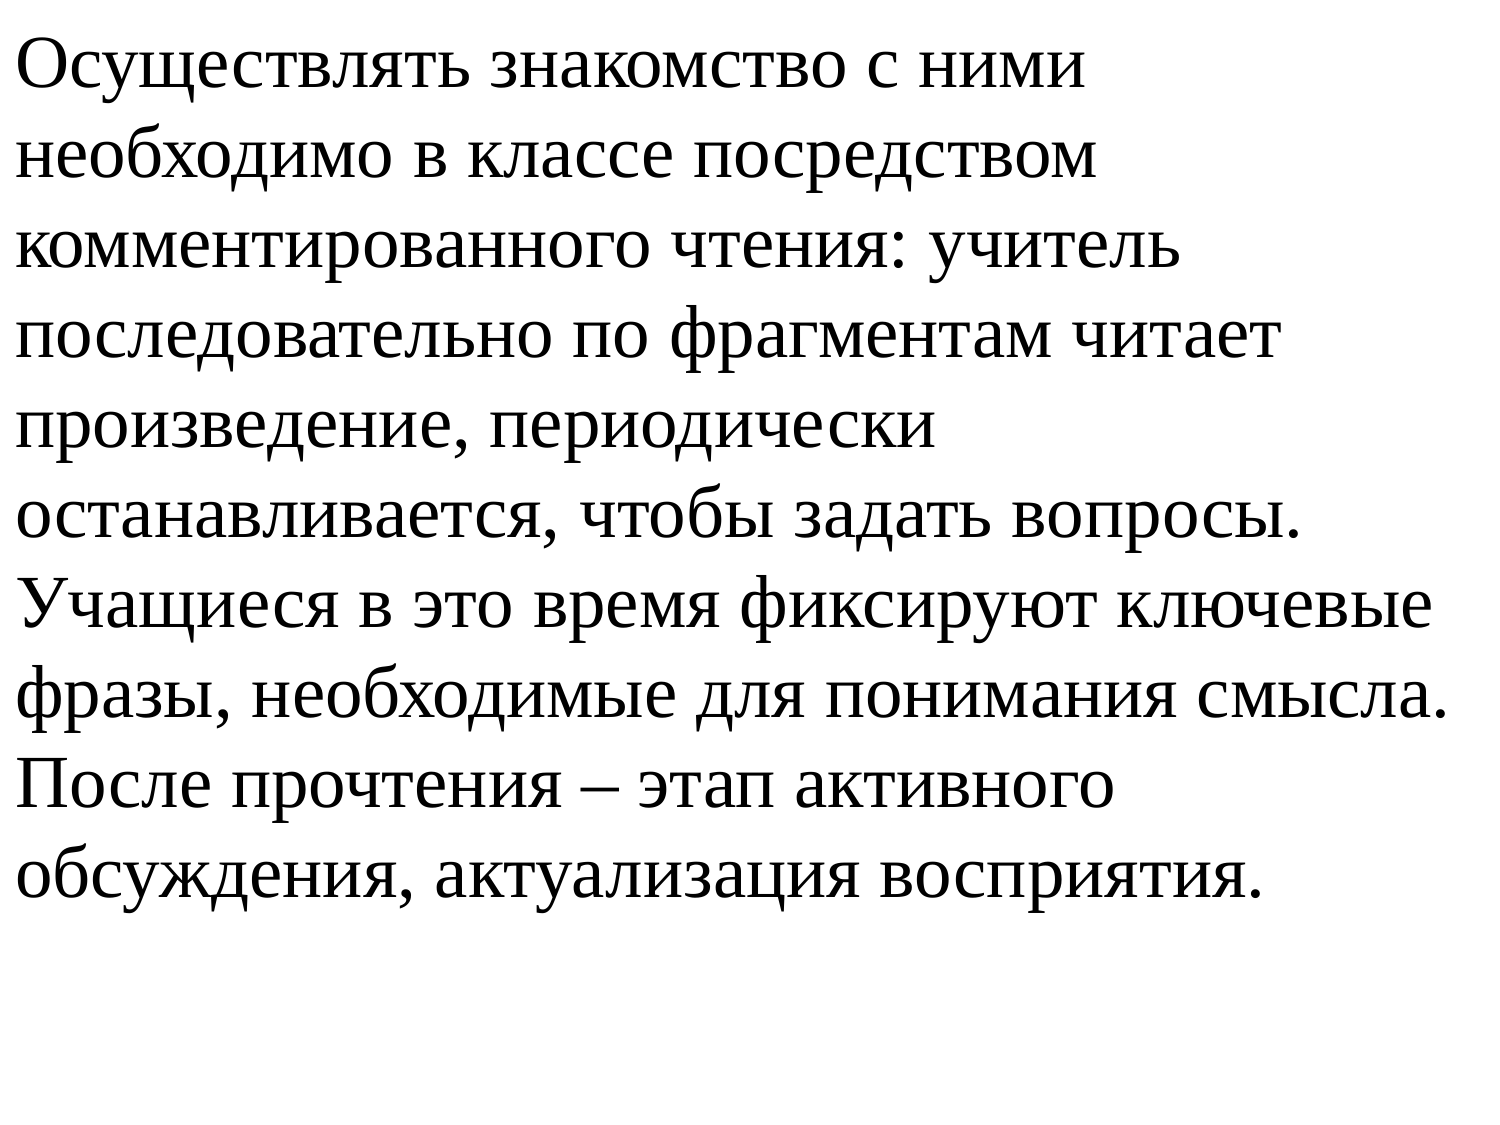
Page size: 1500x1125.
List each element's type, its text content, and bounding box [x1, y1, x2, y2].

text_box Осуществлять знакомство с ними необходимо в классе посредством комментированного чтения: учитель последовательно по фрагментам читает произведение, периодически останавливается, чтобы задать вопросы. Учащиеся в это время фиксируют ключевые фразы, необходимые для понимания смысла. После прочтения – этап активного обсуждения, актуализация восприятия. [0, 4, 1500, 920]
